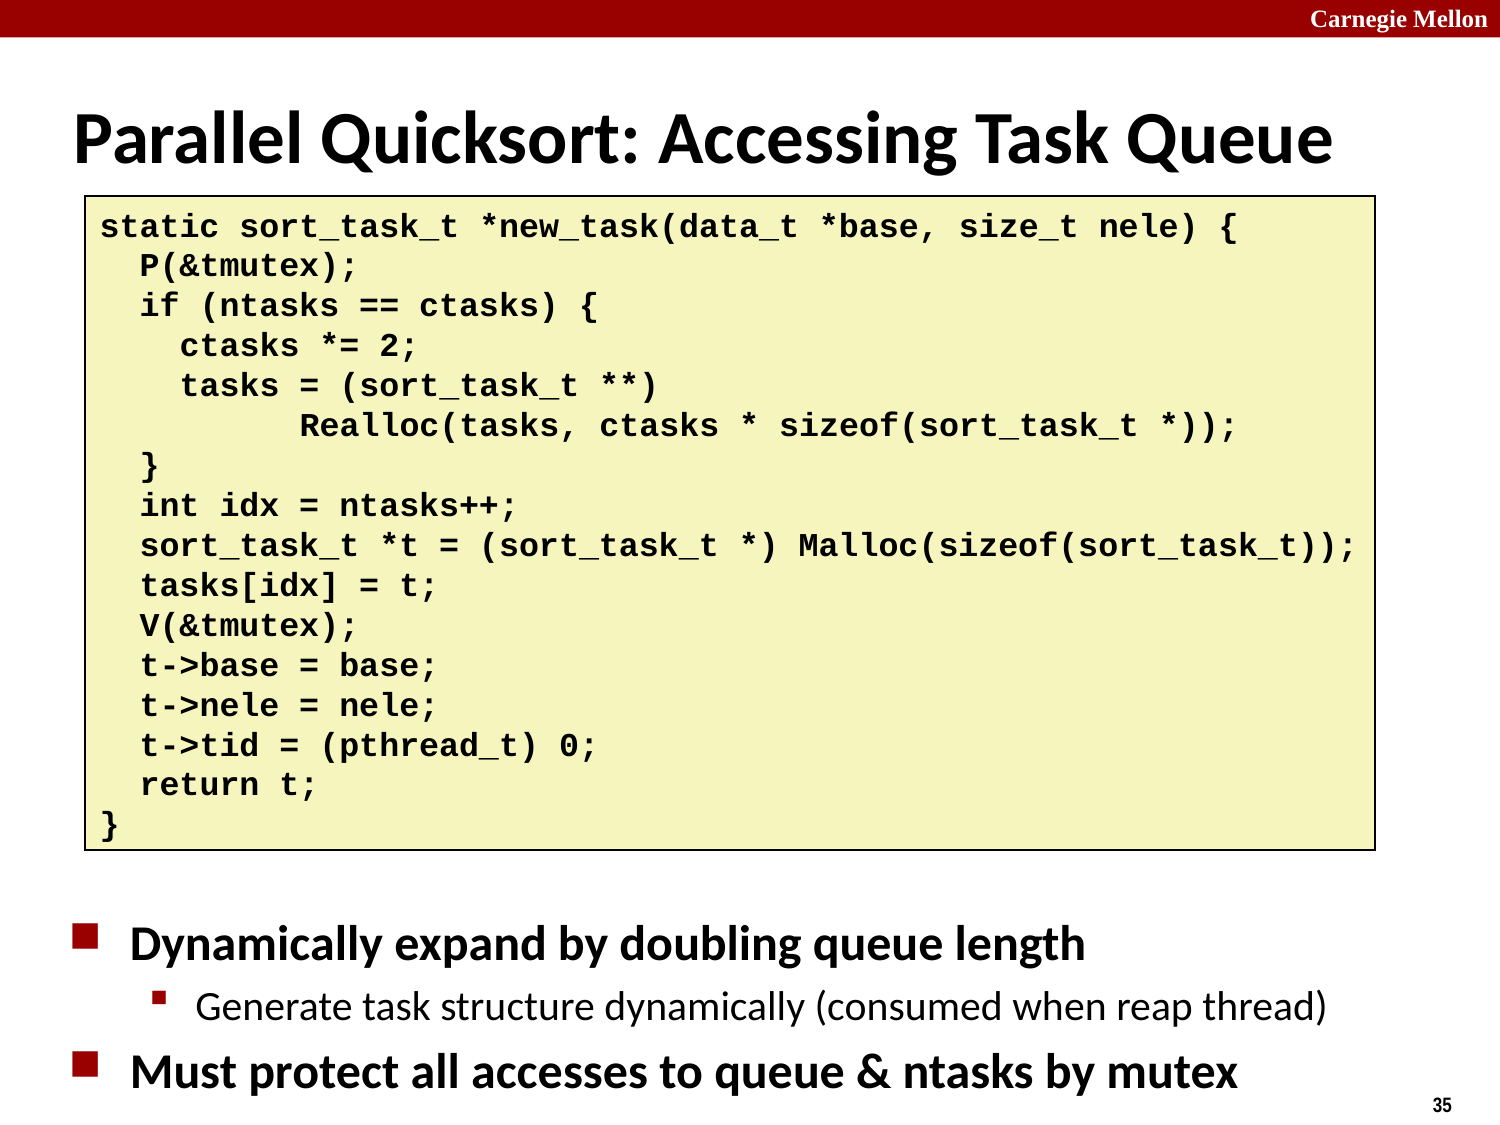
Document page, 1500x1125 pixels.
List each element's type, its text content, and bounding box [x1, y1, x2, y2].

list Dynamically expand by doubling queue length Generate task structure dynamically (consumed when reap thread) Must protect all accesses to queue & ntasks by mutex [58, 902, 1355, 1076]
title Parallel Quicksort: Accessing Task Queue [58, 71, 1451, 197]
text_box static sort_task_t *new_task(data_t *base, size_t nele) { P(&tmutex); if (ntasks == ctasks) { ctasks *= 2; tasks = (sort_task_t **) Realloc(tasks, ctasks * sizeof(sort_task_t *)); } int idx = ntasks++; sort_task_t *t = (sort_task_t *) Malloc(sizeof(sort_task_t)); tasks[idx] = t; V(&tmutex); t->base = base; t->nele = nele; t->tid = (pthread_t) 0; return t; } [84, 196, 1375, 850]
